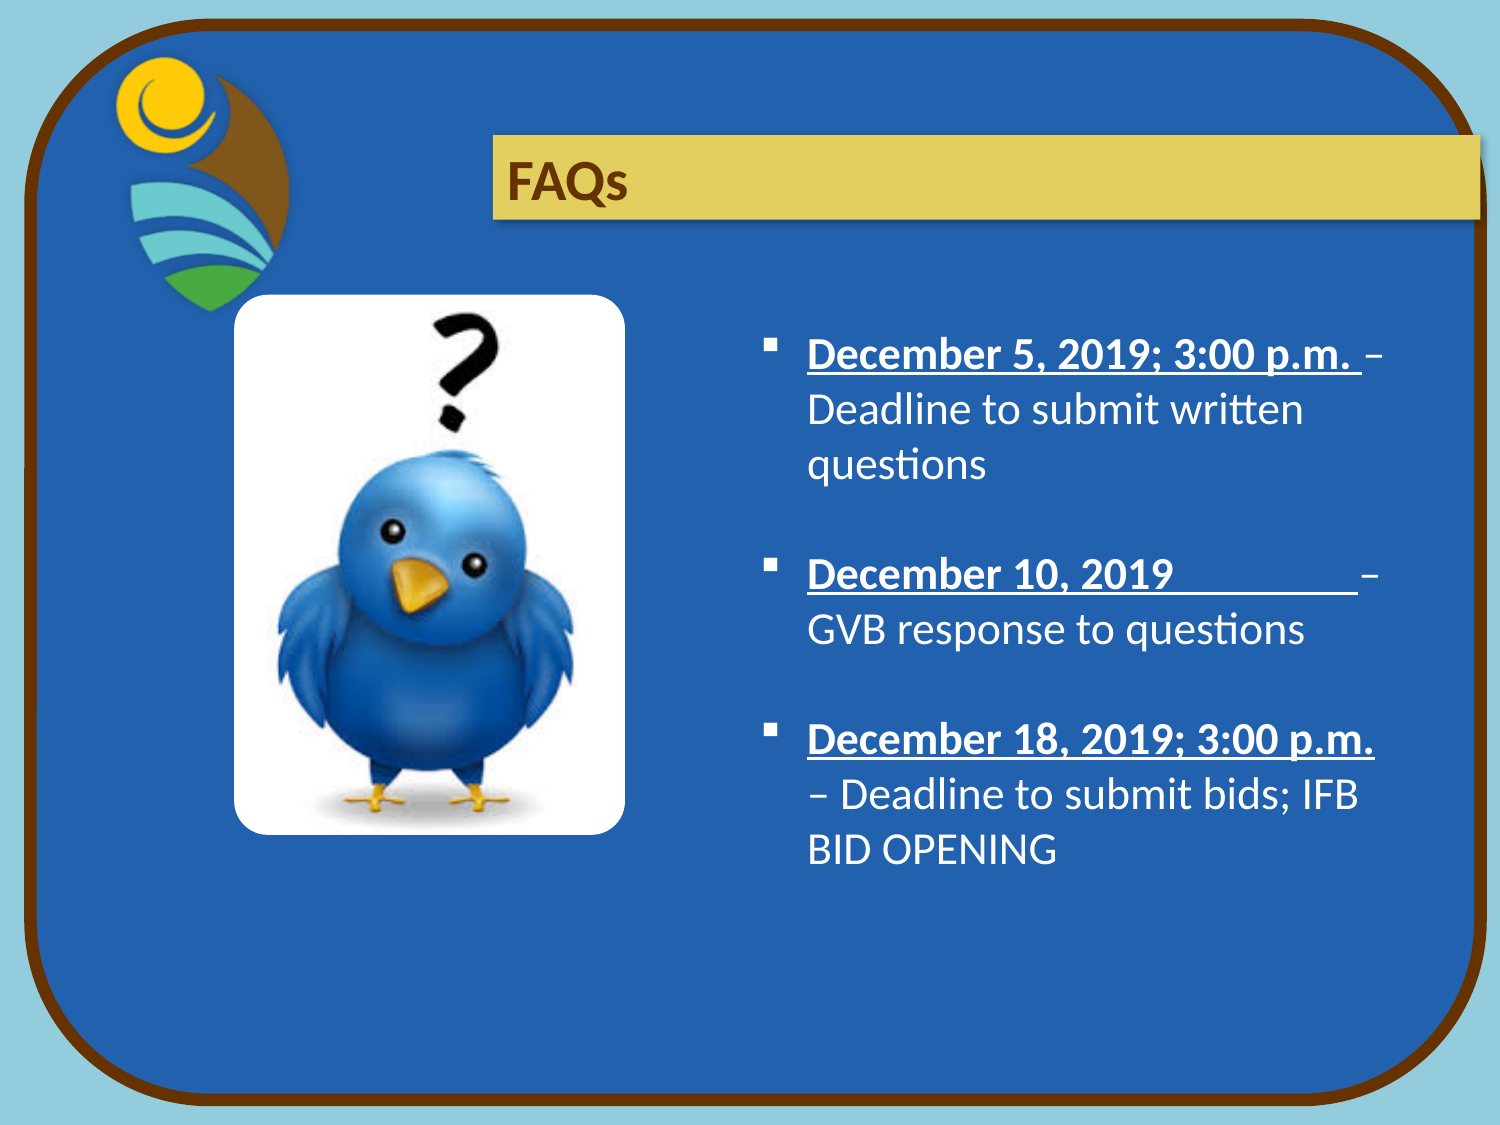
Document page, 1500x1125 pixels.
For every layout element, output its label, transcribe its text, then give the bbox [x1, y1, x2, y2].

text_box [28, 22, 1483, 1103]
picture [116, 57, 626, 836]
text_box December 5, 2019; 3:00 p.m. – Deadline to submit written questions December 10, 2019 – GVB response to questions December 18, 2019; 3:00 p.m. – Deadline to submit bids; IFB BID OPENING [745, 316, 1400, 881]
text_box FAQs [492, 135, 1481, 220]
